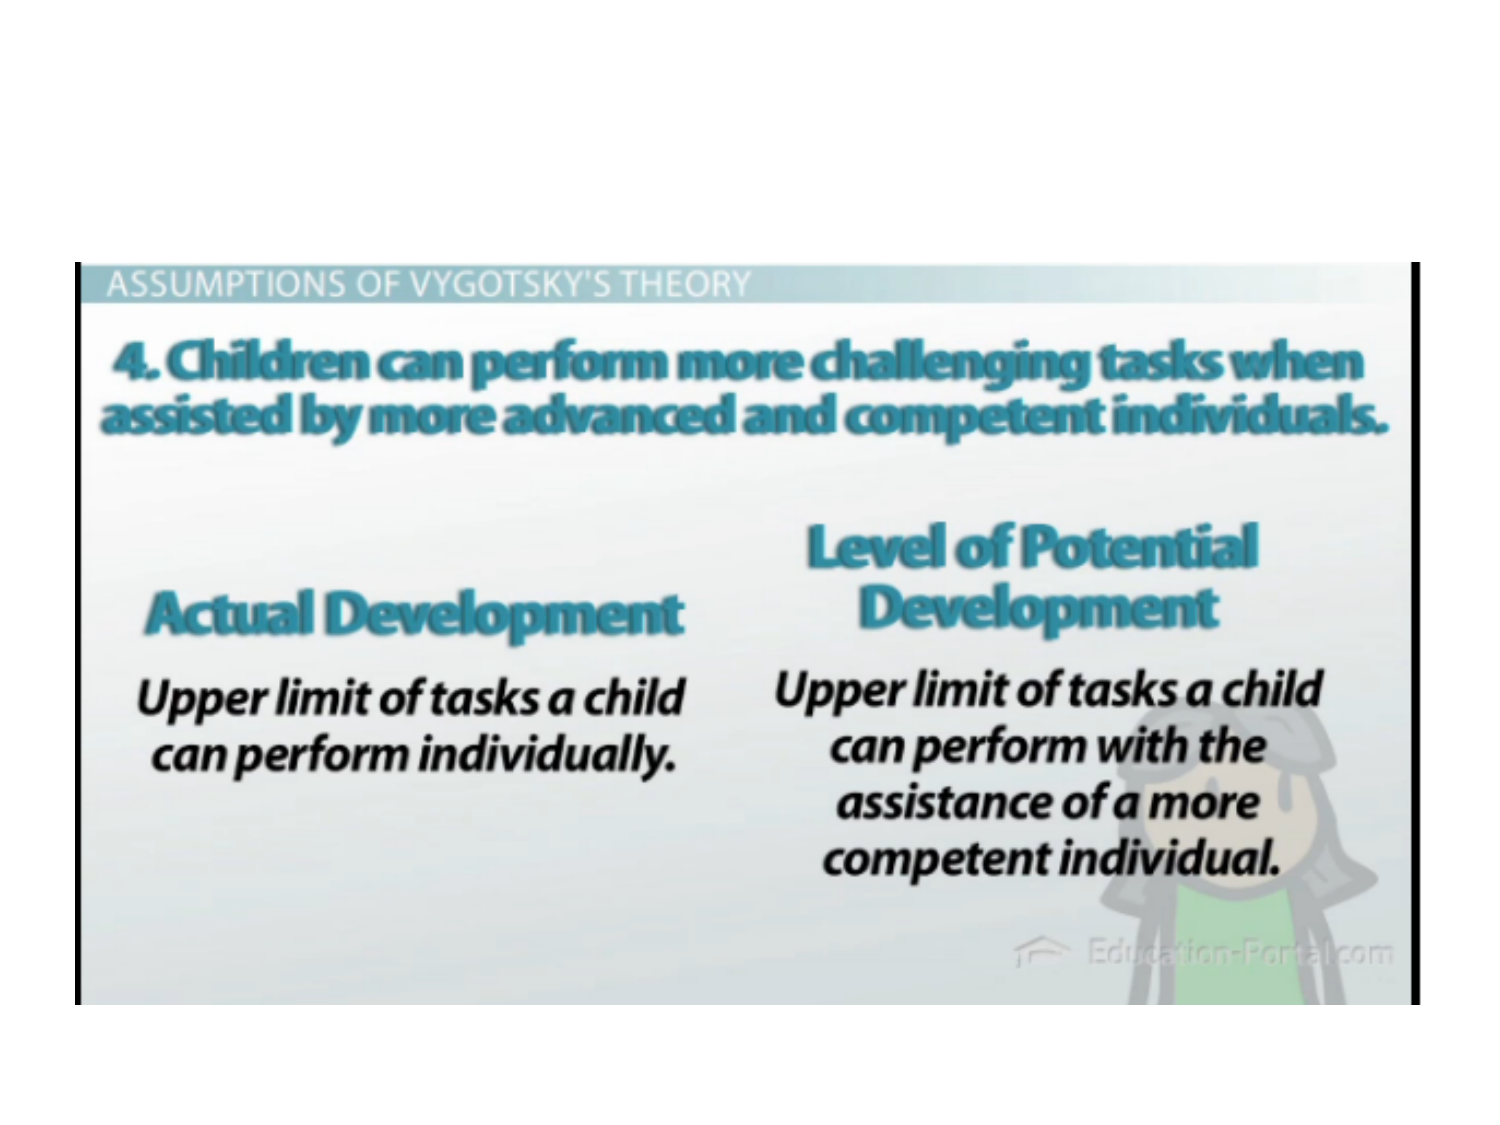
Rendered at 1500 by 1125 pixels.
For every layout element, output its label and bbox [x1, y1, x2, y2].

list [74, 262, 1426, 1006]
